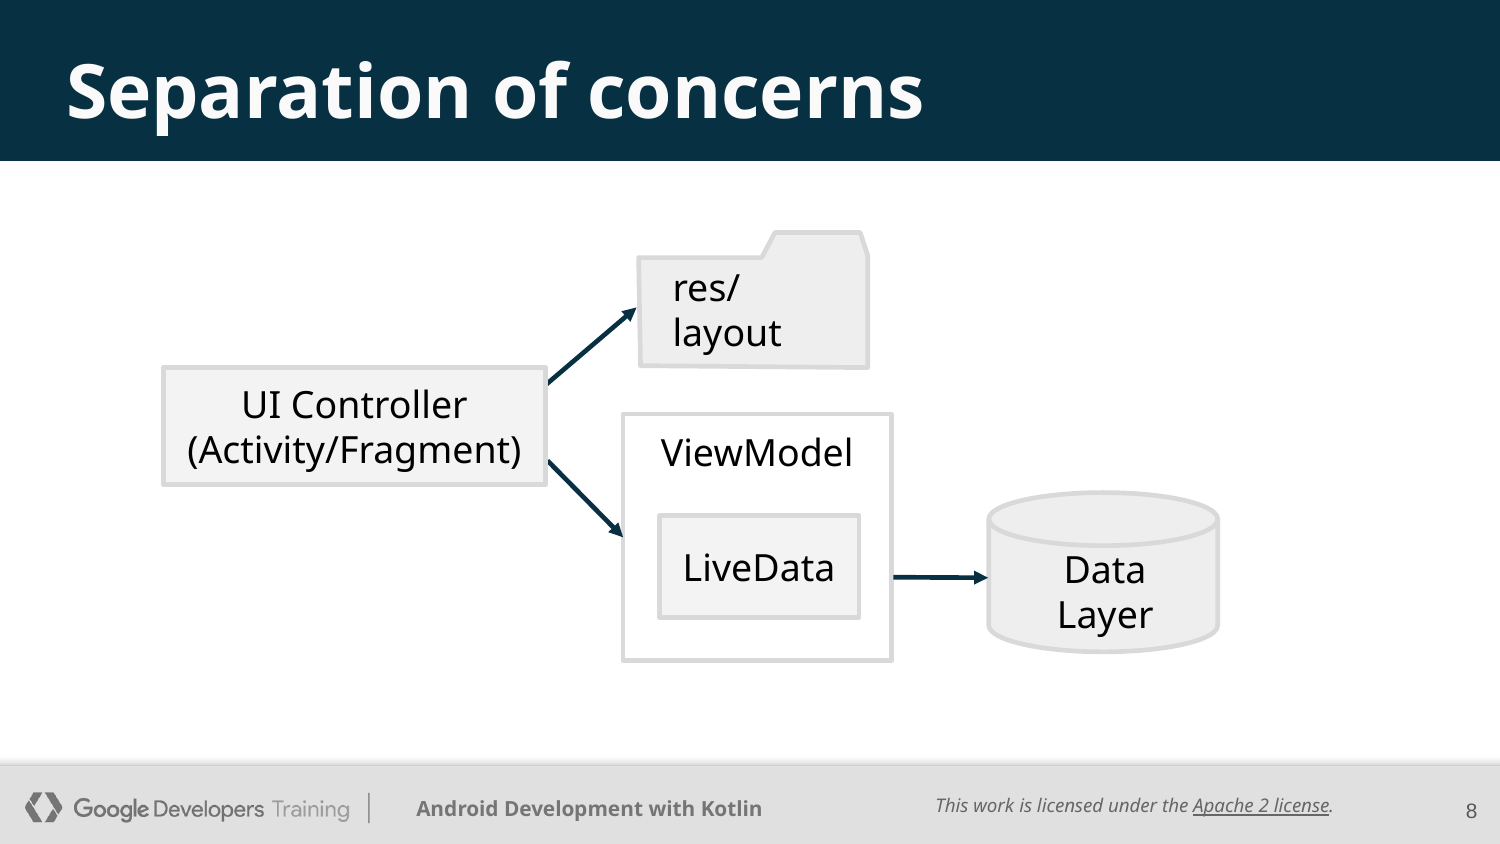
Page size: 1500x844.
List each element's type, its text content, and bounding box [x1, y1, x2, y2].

title Separation of concerns [51, 28, 1449, 122]
picture [0, 161, 1500, 844]
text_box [163, 232, 1219, 661]
slide_number ‹#› [1402, 777, 1493, 842]
